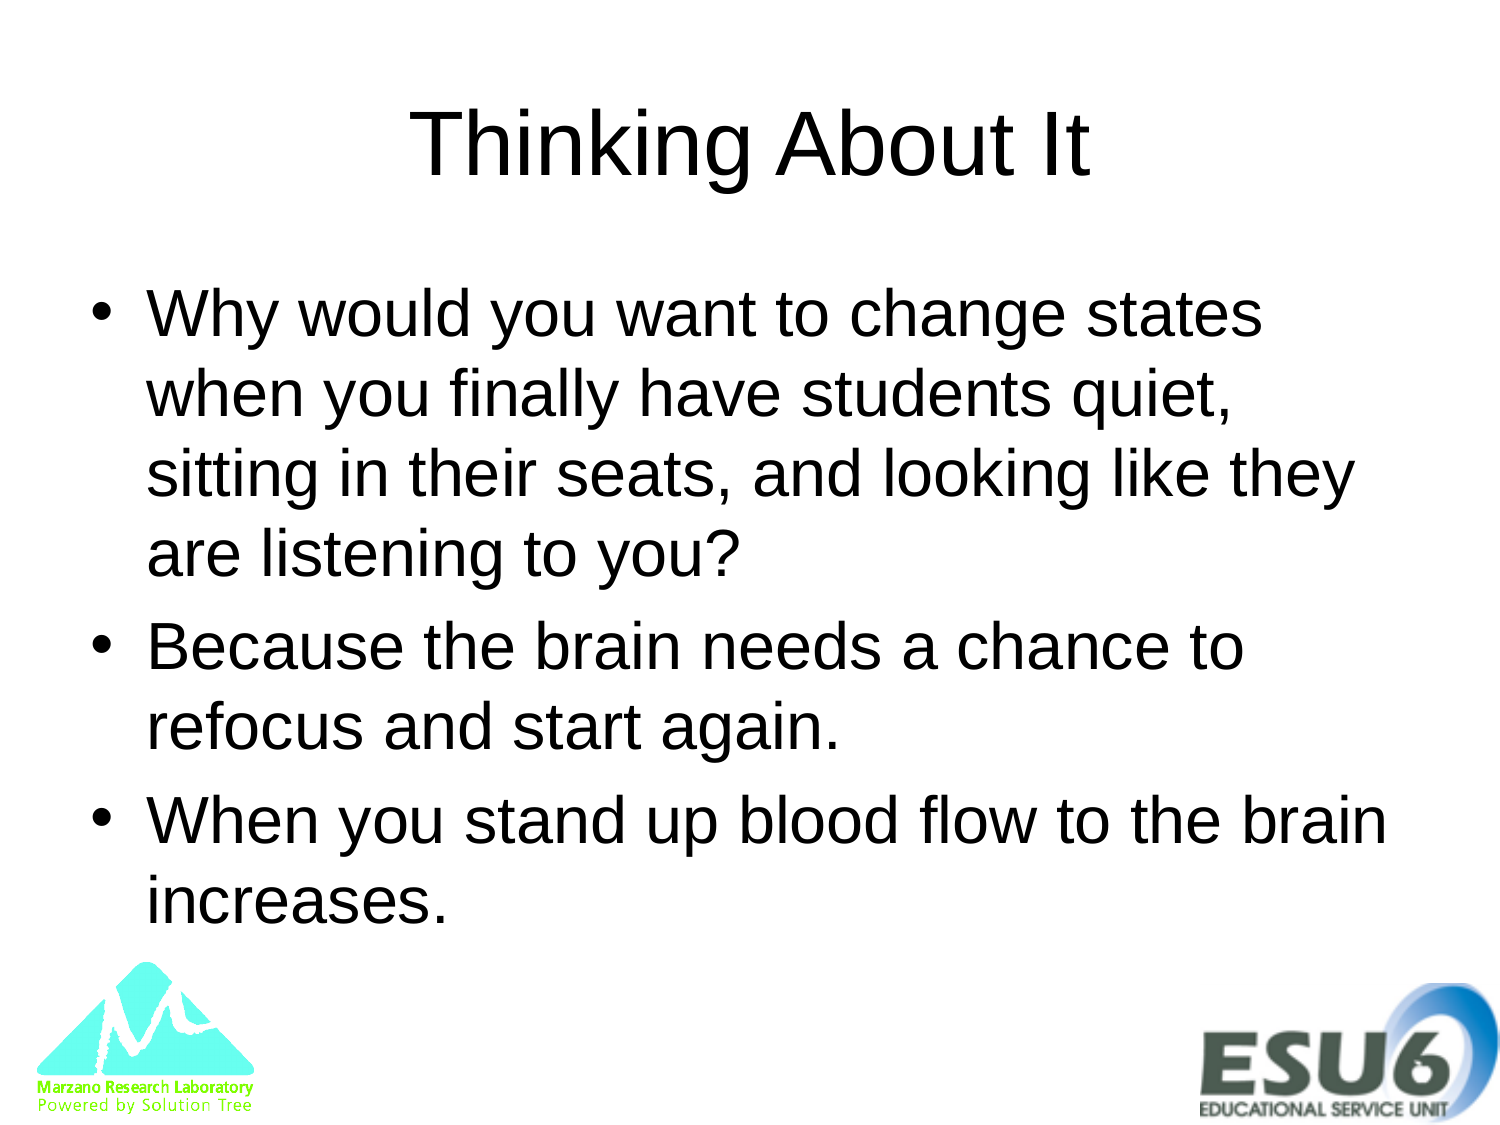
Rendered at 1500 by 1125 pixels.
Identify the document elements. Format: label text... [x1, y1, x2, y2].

title Thinking About It [75, 45, 1425, 233]
picture [1200, 983, 1500, 1125]
picture [37, 962, 254, 1114]
list Why would you want to change states when you finally have students quiet, sitting in their seats, and looking like they are listening to you? Because the brain needs a chance to refocus and start again. When you stand up blood flow to the brain increases. [75, 262, 1425, 1005]
